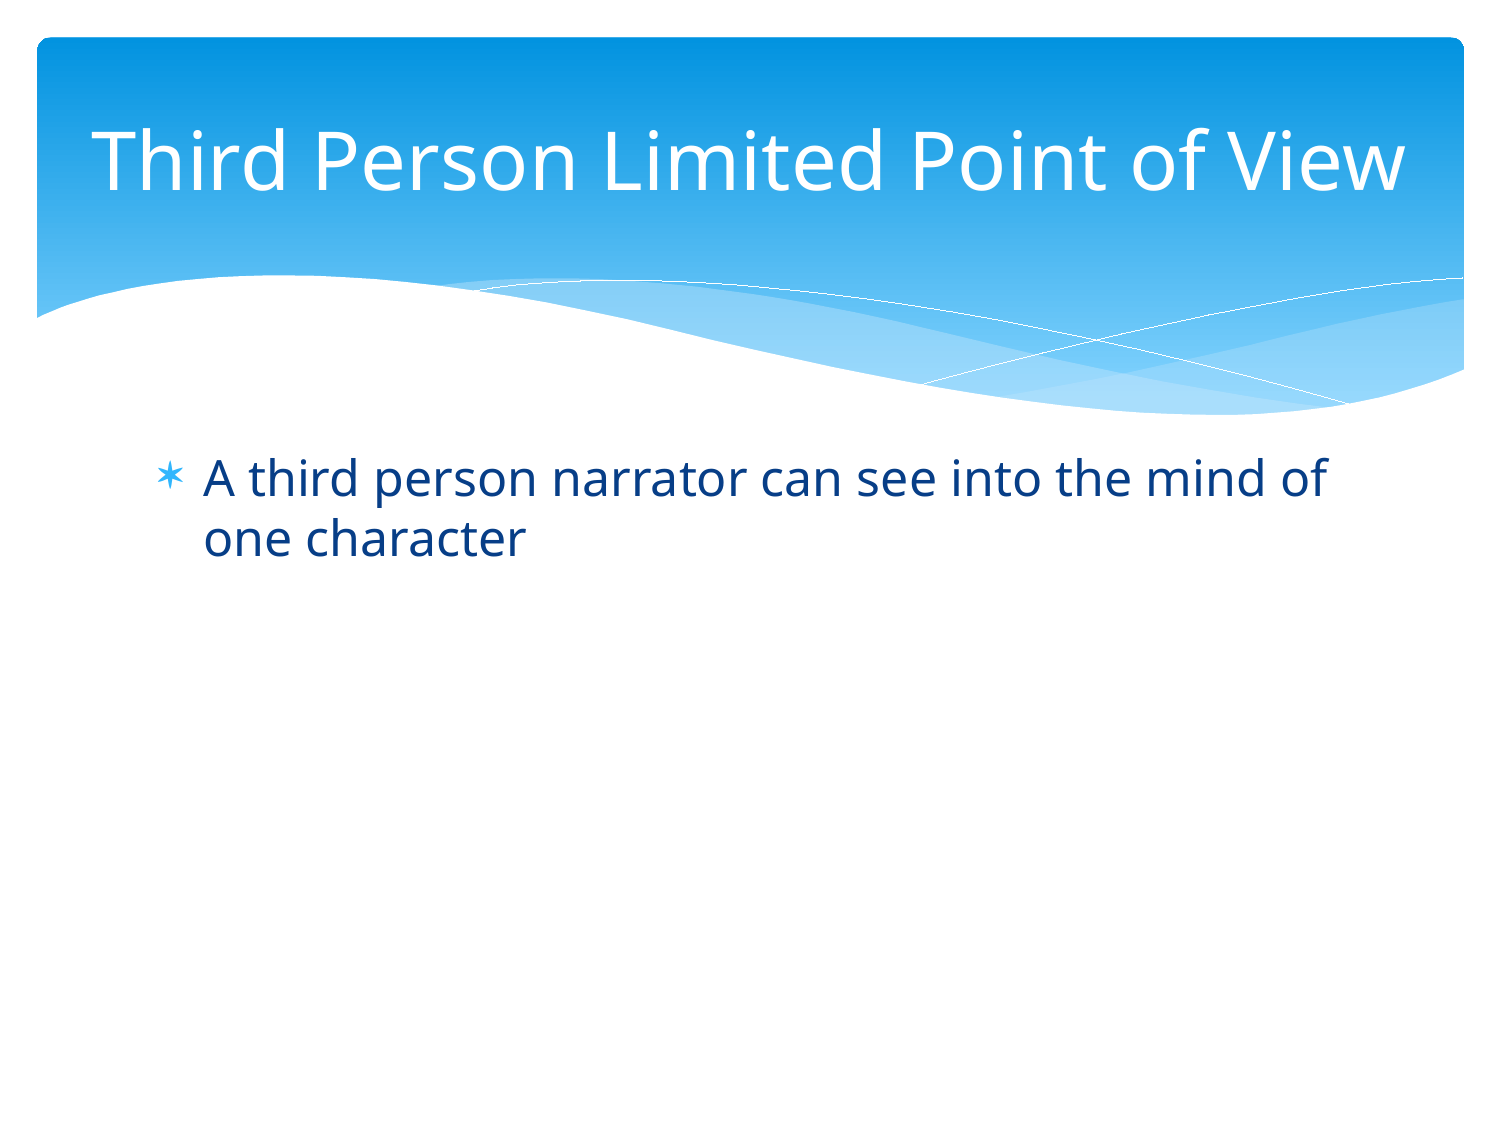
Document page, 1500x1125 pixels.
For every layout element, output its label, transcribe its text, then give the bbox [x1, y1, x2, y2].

title Third Person Limited Point of View [75, 55, 1425, 261]
list A third person narrator can see into the mind of one character [143, 438, 1359, 1005]
